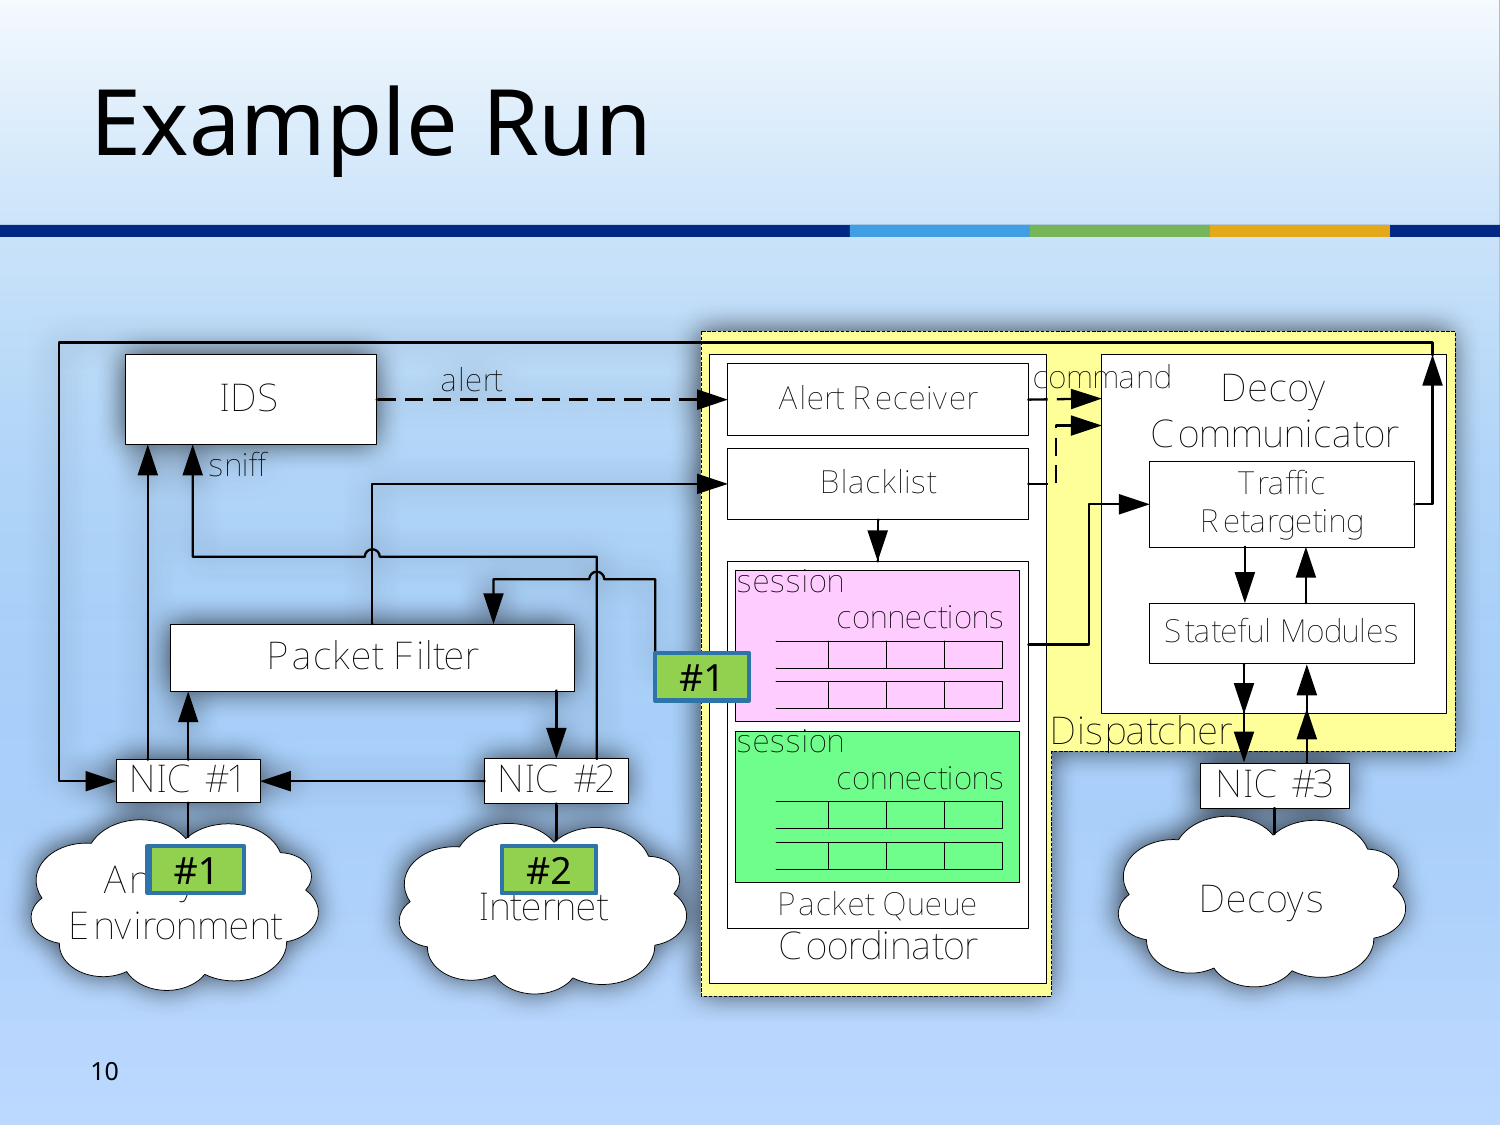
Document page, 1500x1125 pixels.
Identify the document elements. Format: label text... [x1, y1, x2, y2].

title Example Run [75, 24, 1425, 213]
picture [26, 327, 1460, 1000]
slide_number 10 [75, 1042, 426, 1103]
